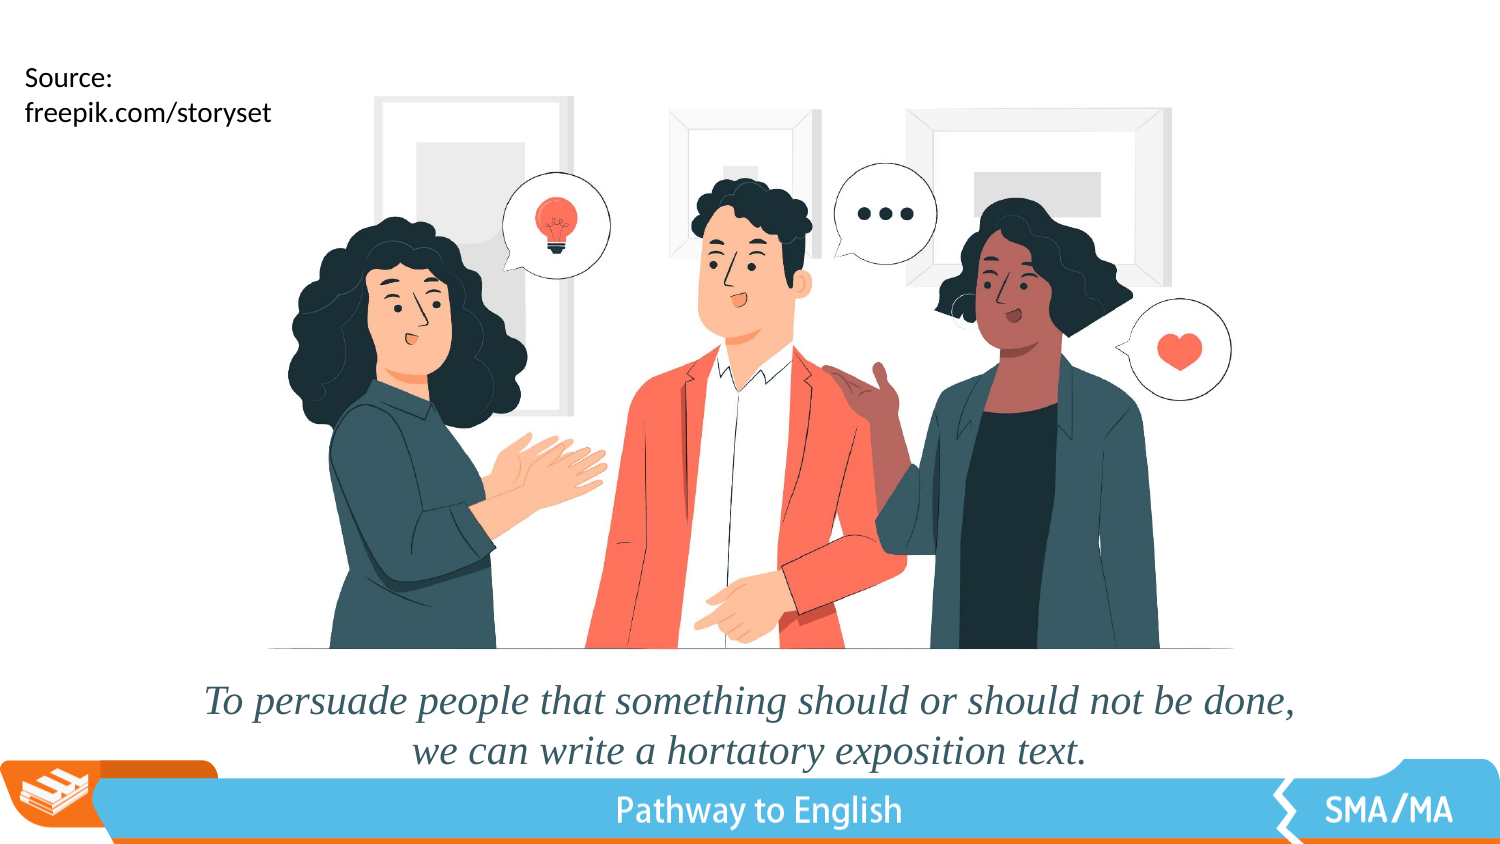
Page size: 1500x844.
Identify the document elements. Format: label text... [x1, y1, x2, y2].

text_box Source: freepik.com/storyset [5, 46, 219, 141]
text_box To persuade people that something should or should not be done, we can write a hortatory exposition text. [159, 659, 1341, 785]
picture [0, 759, 1500, 844]
picture [224, 21, 1276, 723]
